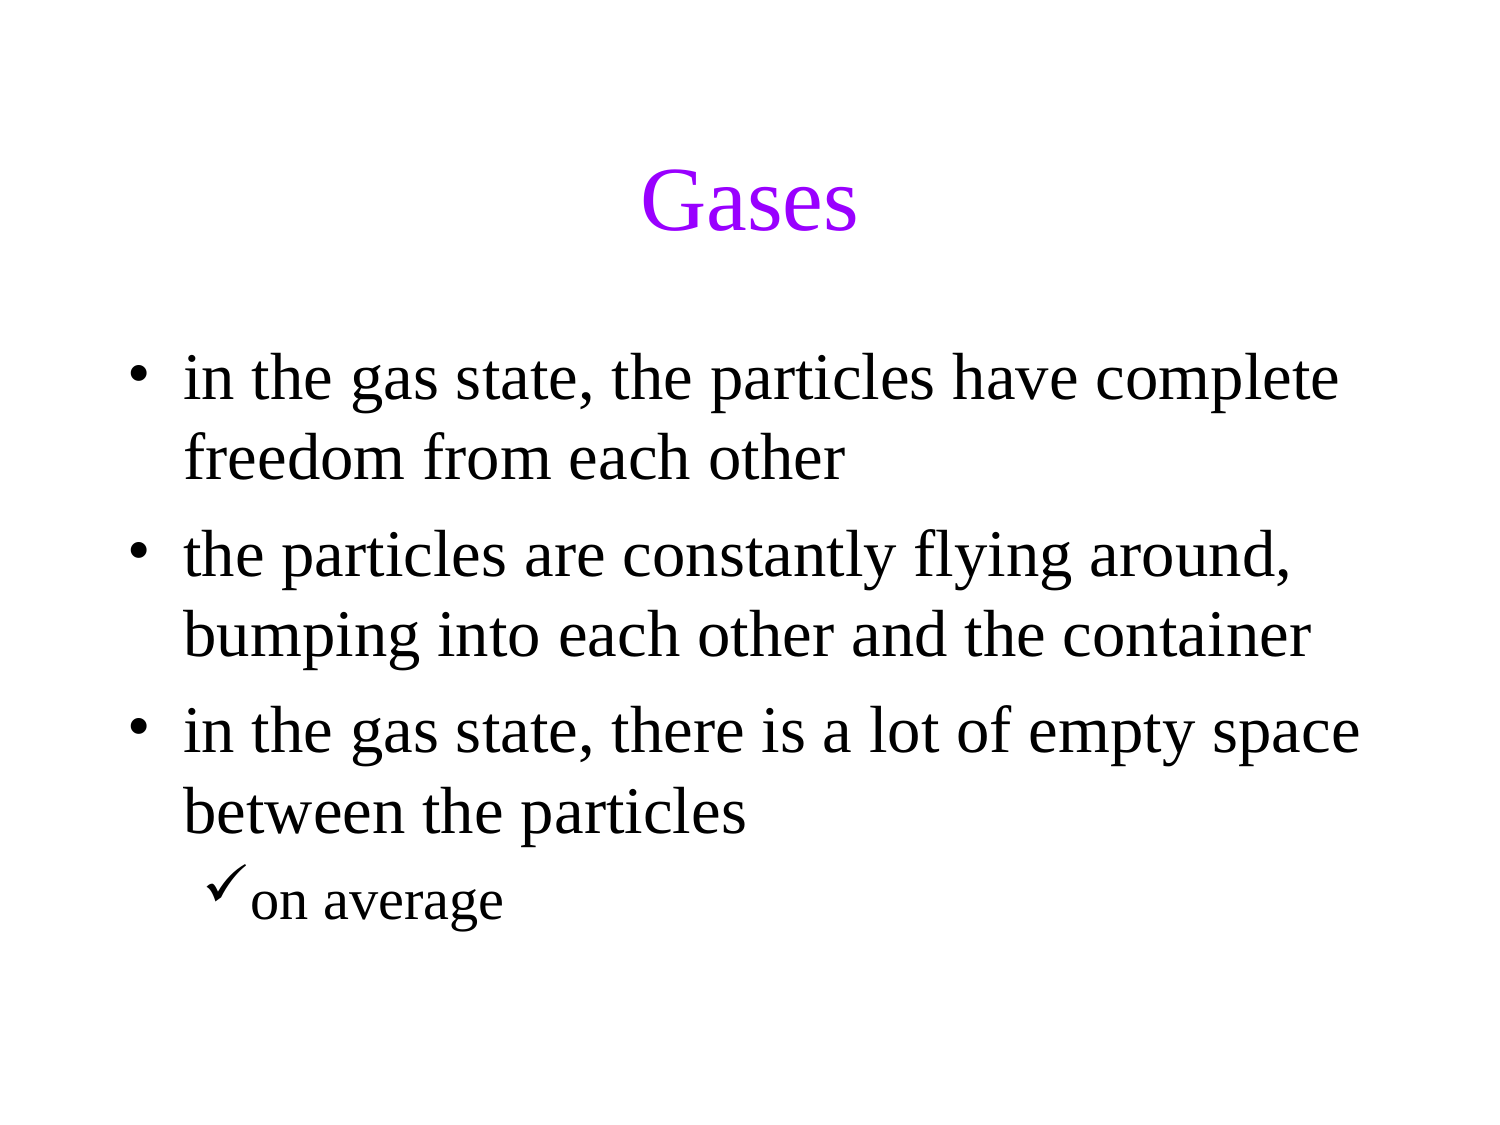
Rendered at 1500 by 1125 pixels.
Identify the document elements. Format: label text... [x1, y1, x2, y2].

text_box in the gas state, the particles have complete freedom from each other the particles are constantly flying around, bumping into each other and the container in the gas state, there is a lot of empty space between the particles on average [112, 324, 1388, 1000]
text_box Gases [112, 99, 1388, 288]
